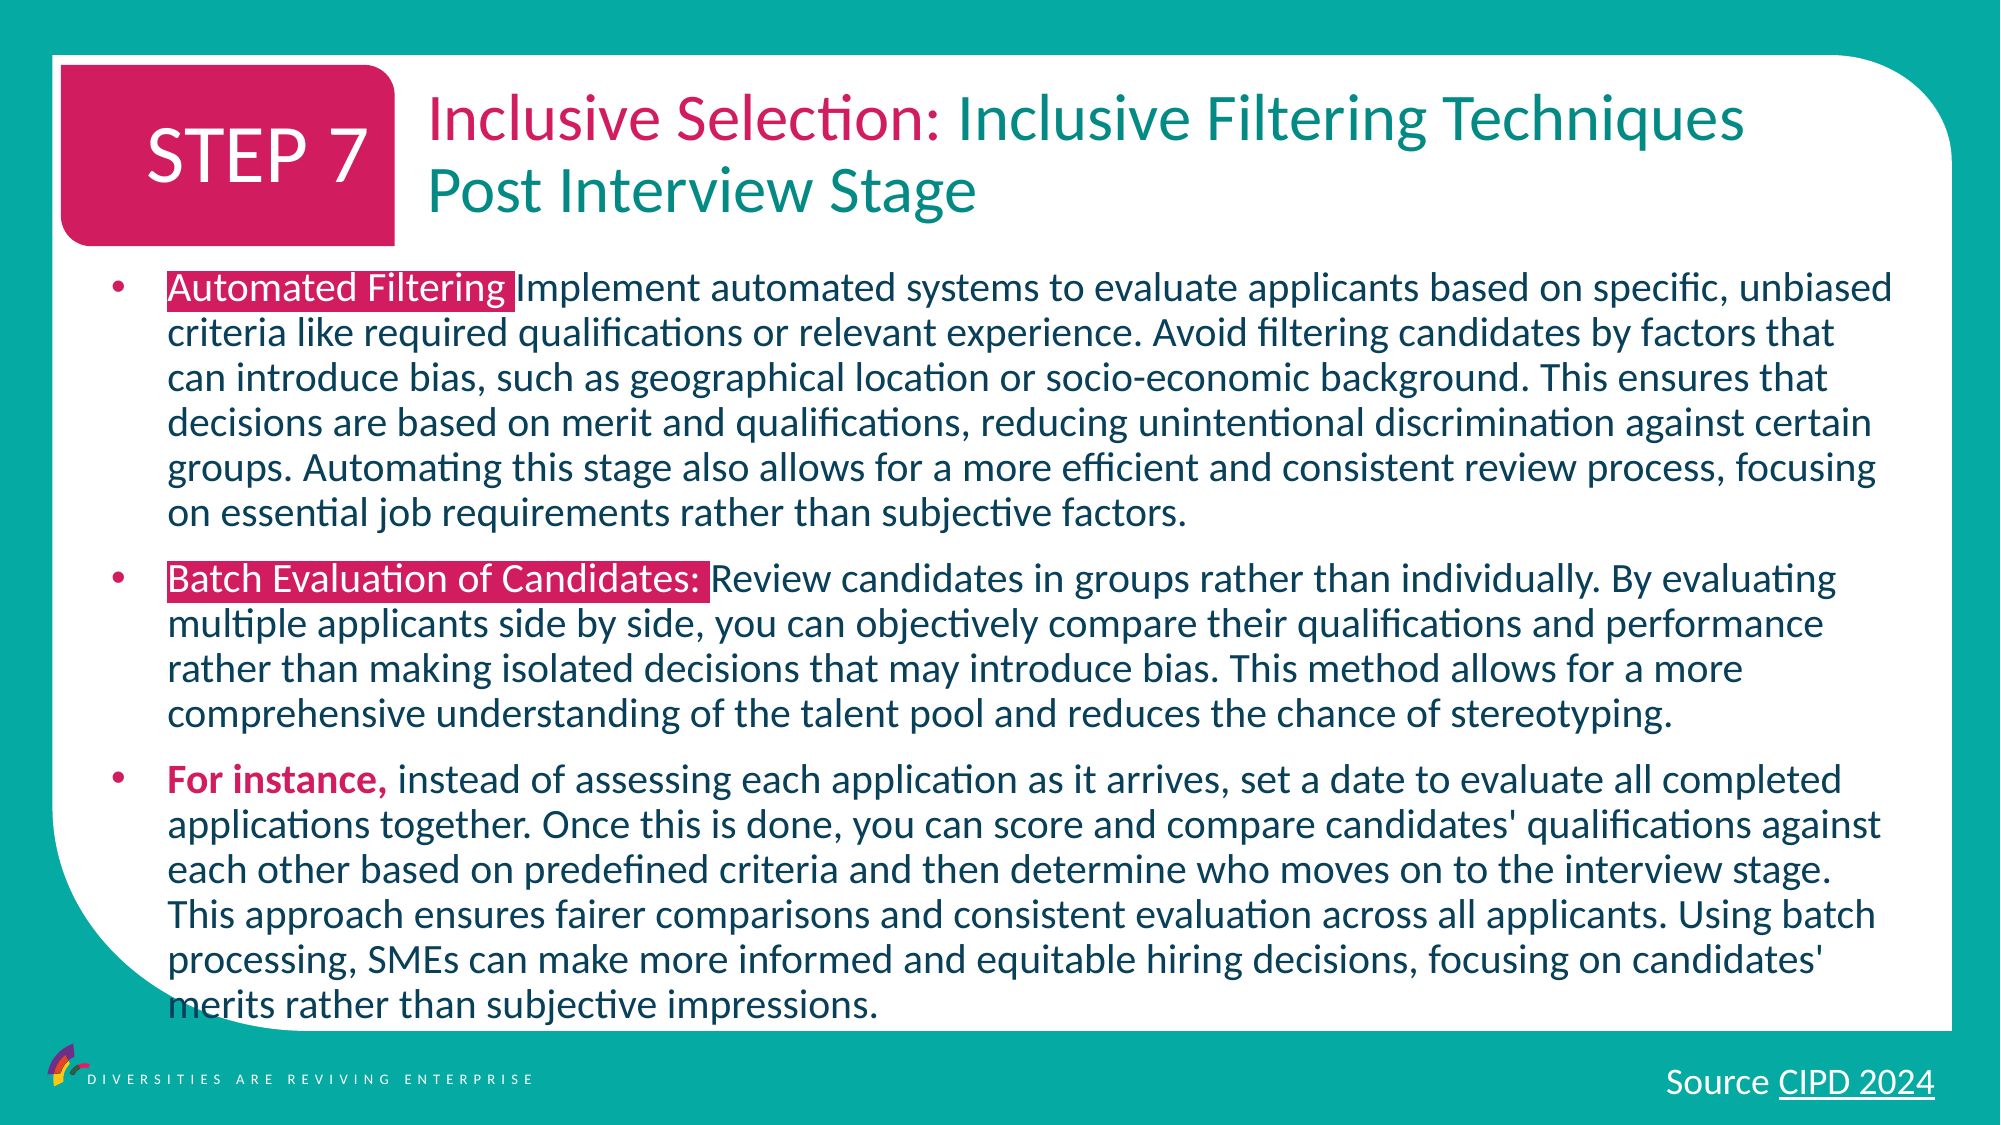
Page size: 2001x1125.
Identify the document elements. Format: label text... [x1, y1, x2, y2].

list Automated Filtering Implement automated systems to evaluate applicants based on specific, unbiased criteria like required qualifications or relevant experience. Avoid filtering candidates by factors that can introduce bias, such as geographical location or socio-economic background. This ensures that decisions are based on merit and qualifications, reducing unintentional discrimination against certain groups. Automating this stage also allows for a more efficient and consistent review process, focusing on essential job requirements rather than subjective factors. Batch Evaluation of Candidates: Review candidates in groups rather than individually. By evaluating multiple applicants side by side, you can objectively compare their qualifications and performance rather than making isolated decisions that may introduce bias. This method allows for a more comprehensive understanding of the talent pool and reduces the chance of stereotyping. For instance, instead of assessing each application as it arrives, set a date to evaluate all completed applications together. Once this is done, you can score and compare candidates' qualifications against each other based on predefined criteria and then determine who moves on to the interview stage. This approach ensures fairer comparisons and consistent evaluation across all applicants. Using batch processing, SMEs can make more informed and equitable hiring decisions, focusing on candidates' merits rather than subjective impressions. [96, 258, 1909, 1102]
text_box STEP 7 [15, 56, 385, 213]
list Inclusive Selection: Inclusive Filtering Techniques Post Interview Stage [412, 89, 1869, 221]
text_box [59, 71, 396, 248]
text_box Source CIPD 2024 [1651, 1049, 1958, 1110]
